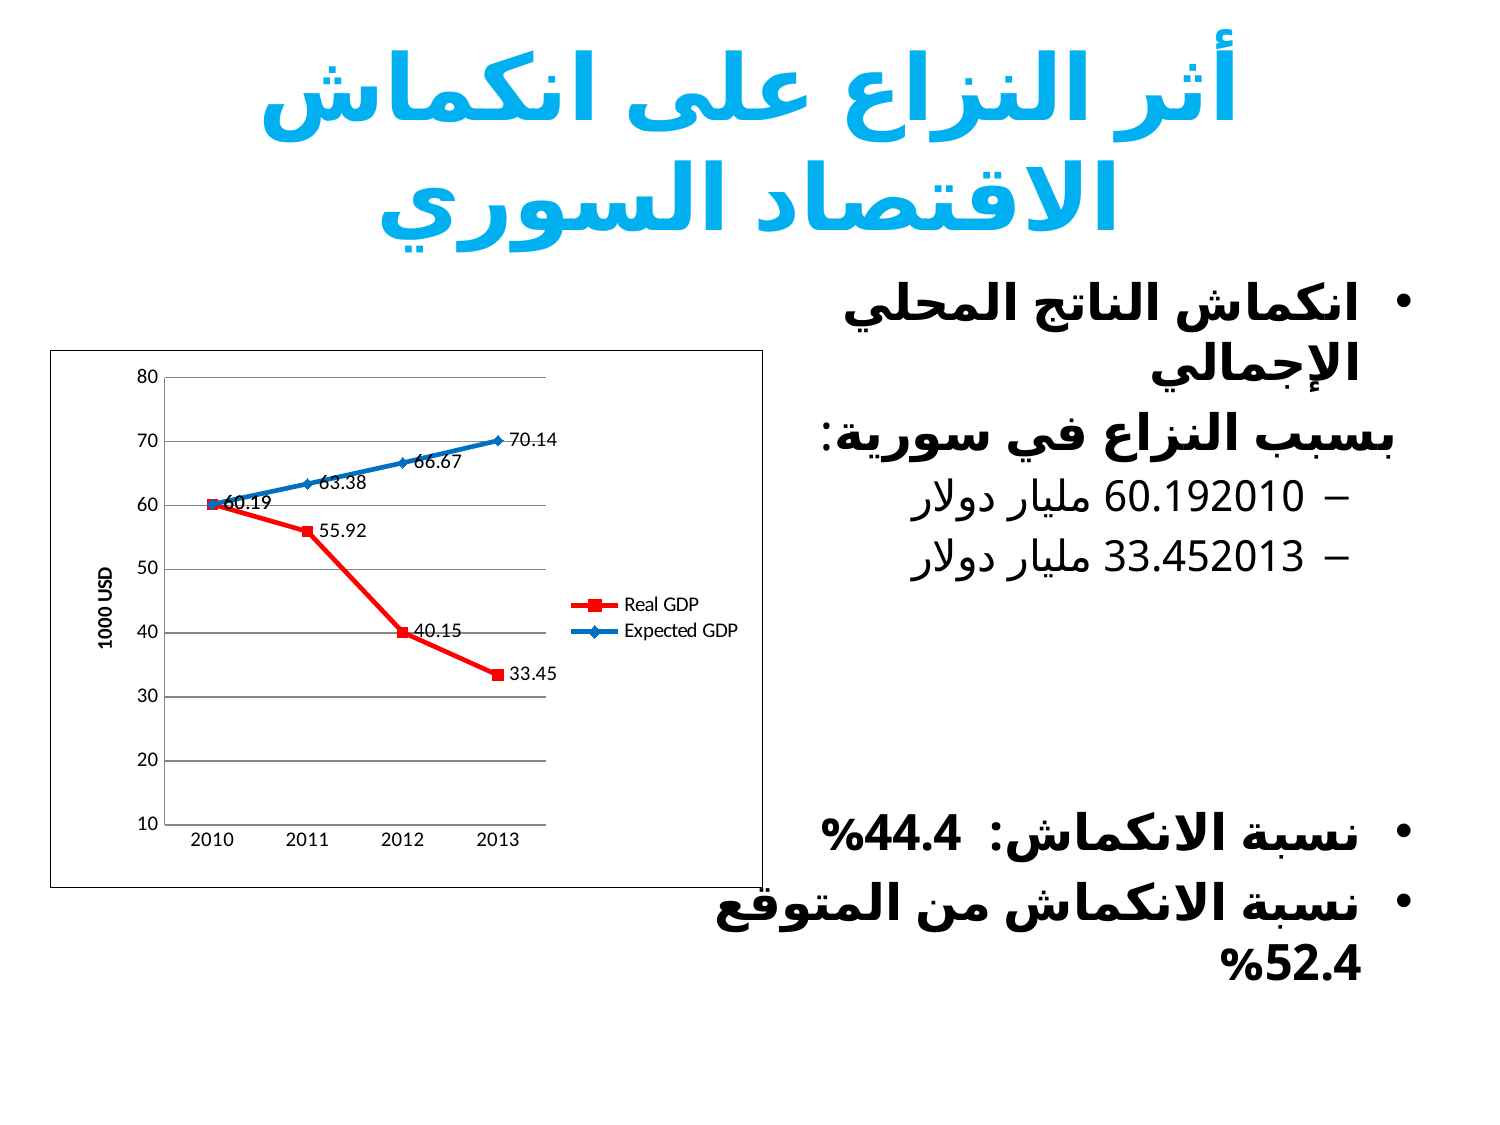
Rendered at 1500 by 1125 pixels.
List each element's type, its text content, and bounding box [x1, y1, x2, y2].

title أثر النزاع على انكماش الاقتصاد السوري [75, 45, 1425, 233]
list انكماش الناتج المحلي الإجمالي بسبب النزاع في سورية: 2010 60.19 مليار دولار 2013 33.45 مليار دولار نسبة الانكماش: 44.4% نسبة الانكماش من المتوقع 52.4% [624, 262, 1425, 1005]
chart [49, 349, 763, 888]
